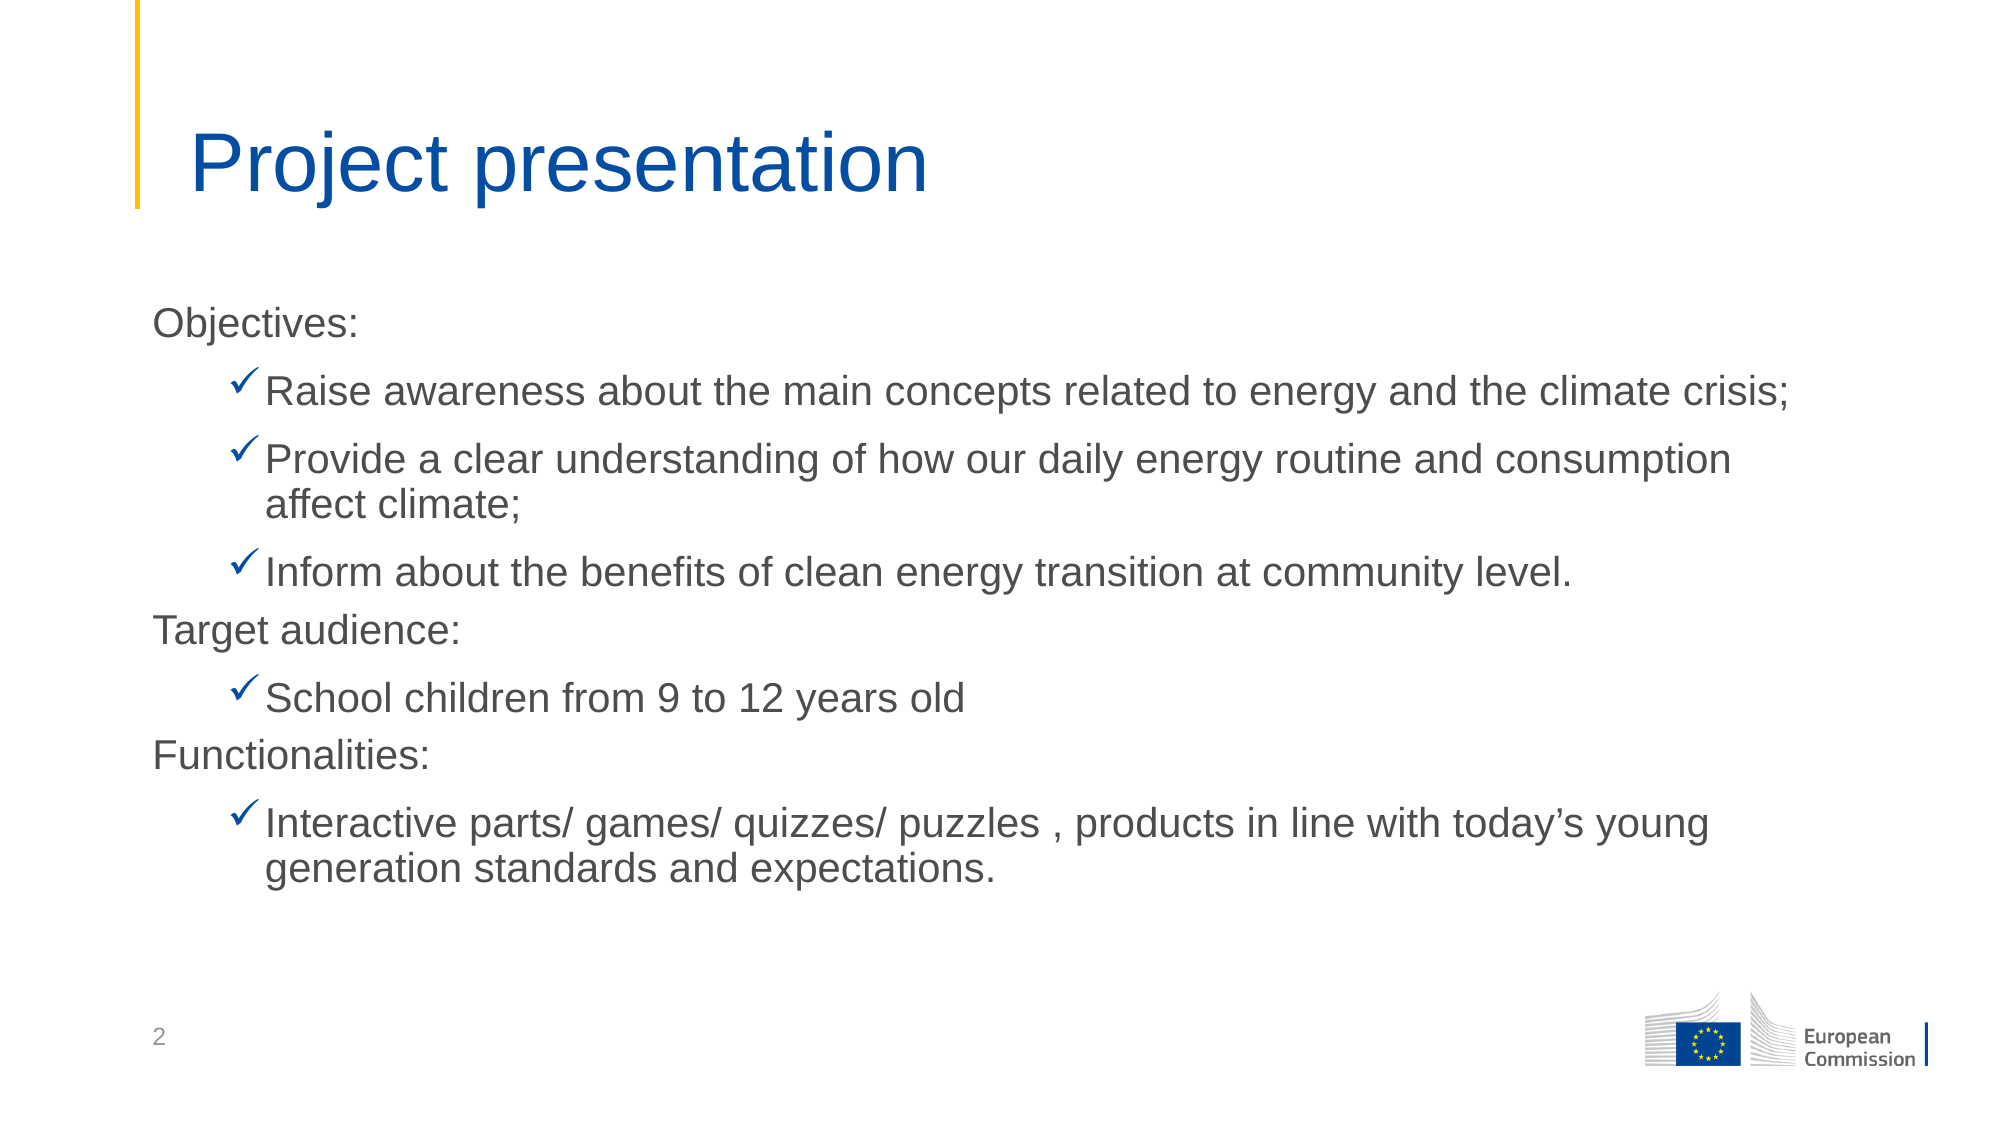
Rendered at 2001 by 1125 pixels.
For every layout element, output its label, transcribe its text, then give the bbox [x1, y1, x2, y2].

title Project presentation [174, 81, 1964, 210]
text_box [137, 471, 1809, 630]
text_box Objectives: Raise awareness about the main concepts related to energy and the climate crisis; Provide a clear understanding of how our daily energy routine and consumption affect climate; Inform about the benefits of clean energy transition at community level. Target audience: School children from 9 to 12 years old Functionalities: Interactive parts/ games/ quizzes/ puzzles , products in line with today’s young generation standards and expectations. [137, 294, 1809, 471]
picture [1645, 991, 1928, 1066]
slide_number 2 [137, 1005, 588, 1066]
